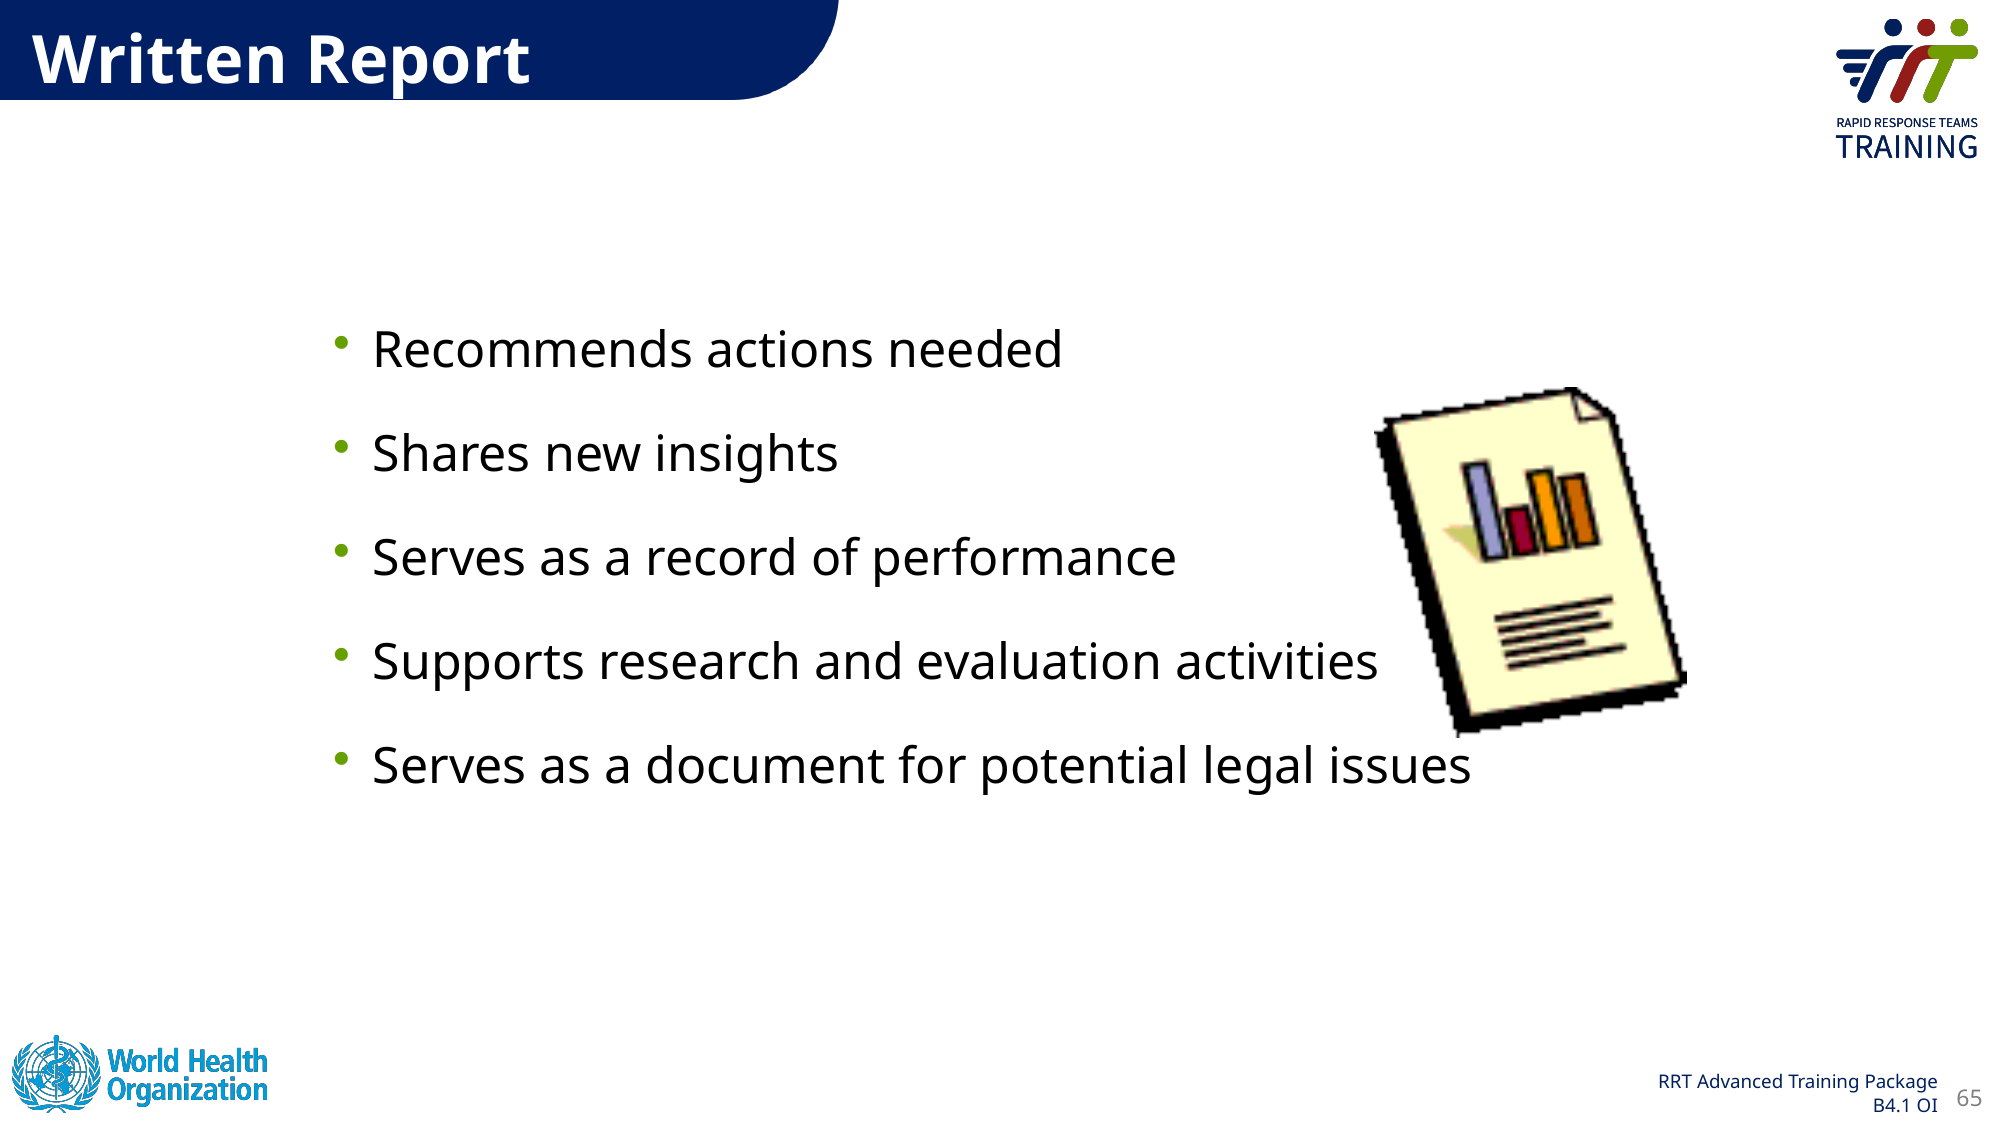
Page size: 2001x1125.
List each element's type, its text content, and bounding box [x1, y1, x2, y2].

picture [34, 1054, 43, 1078]
picture [30, 1083, 37, 1091]
list Recommends actions needed Shares new insights Serves as a record of performance Supports research and evaluation activities Serves as a document for potential legal issues [325, 316, 1675, 809]
picture [24, 1054, 36, 1087]
picture [22, 1062, 26, 1077]
picture [0, 0, 839, 100]
picture [12, 1083, 48, 1113]
picture [46, 1056, 54, 1062]
picture [50, 1108, 62, 1113]
picture [12, 1035, 54, 1068]
picture [71, 1053, 90, 1091]
picture [1835, 19, 1978, 167]
picture [1374, 387, 1688, 738]
text_box Written Report [24, 8, 1513, 115]
picture [36, 1088, 78, 1105]
picture [59, 1035, 267, 1113]
picture [40, 1062, 47, 1070]
